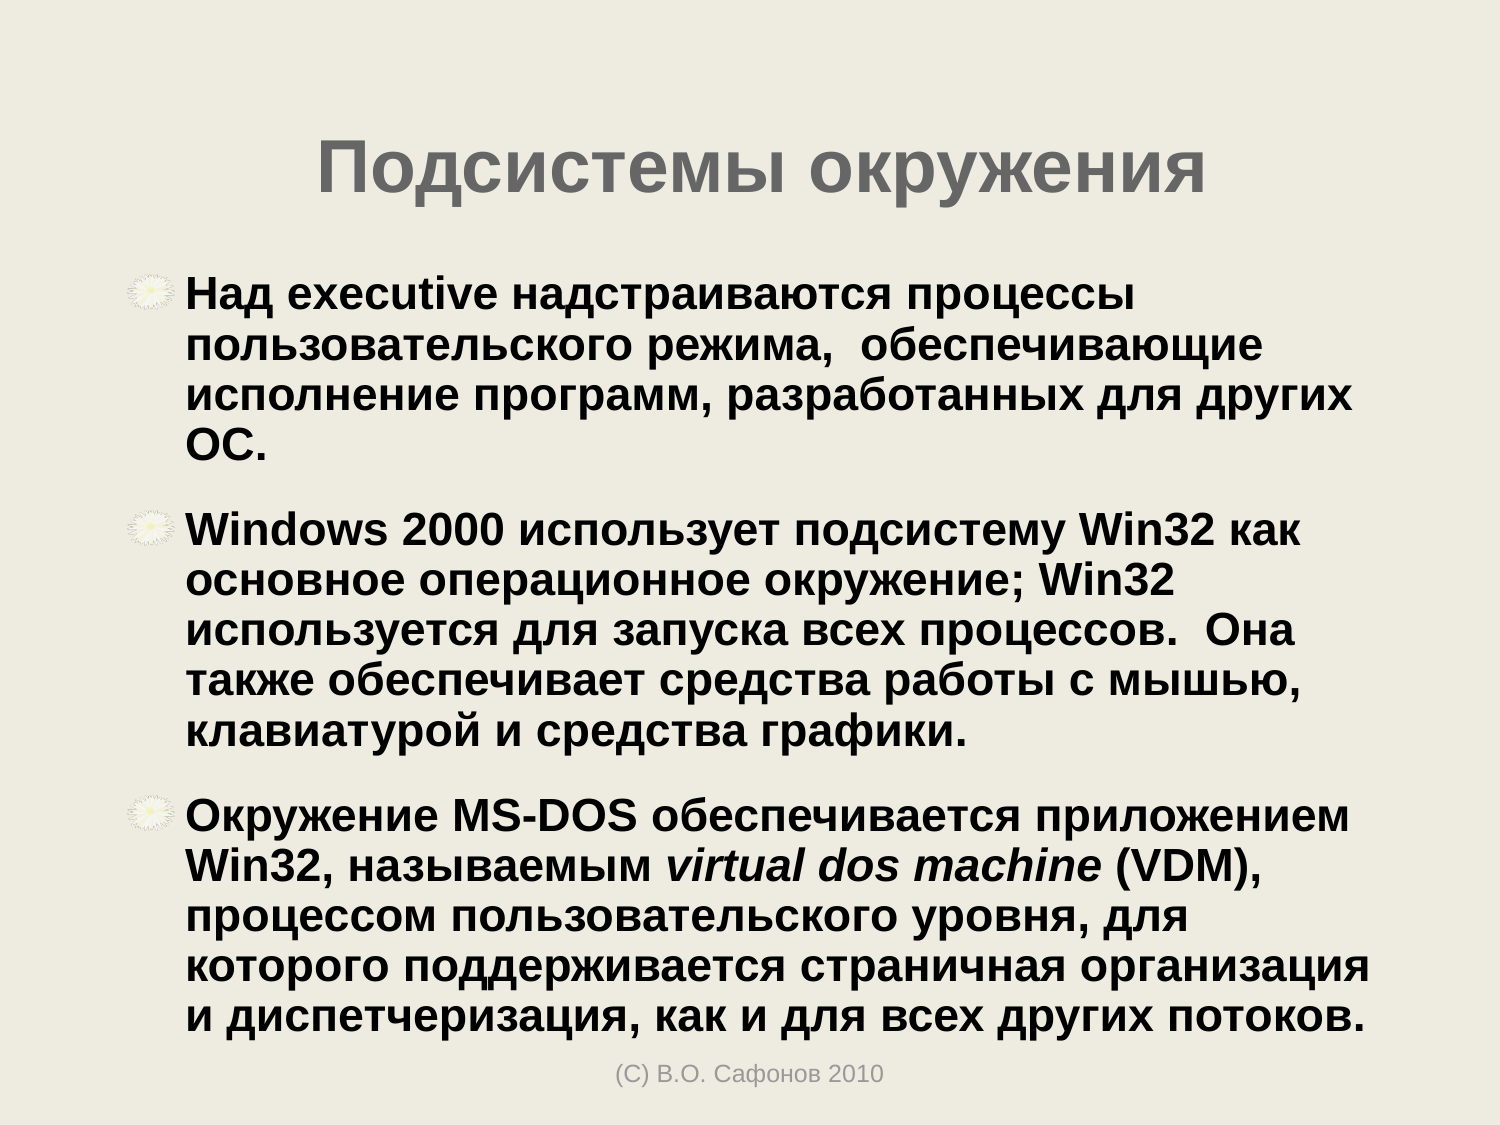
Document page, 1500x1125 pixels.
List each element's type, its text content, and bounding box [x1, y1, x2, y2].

picture [127, 510, 175, 546]
title Подсистемы окружения [112, 99, 1413, 226]
picture [127, 274, 175, 310]
list Над executive надстраиваются процессы пользовательского режима, обеспечивающие исполнение программ, разработанных для других ОС. Windows 2000 использует подсистему Win32 как основное операционное окружение; Win32 используется для запуска всех процессов. Она также обеспечивает средства работы с мышью, клавиатурой и средства графики. Окружение MS-DOS обеспечивается приложением Win32, называемым virtual dos machine (VDM), процессом пользовательского уровня, для которого поддерживается страничная организация и диспетчеризация, как и для всех других потоков. [112, 262, 1400, 1063]
footer (С) В.О. Сафонов 2010 [512, 1042, 988, 1103]
picture [127, 795, 175, 831]
